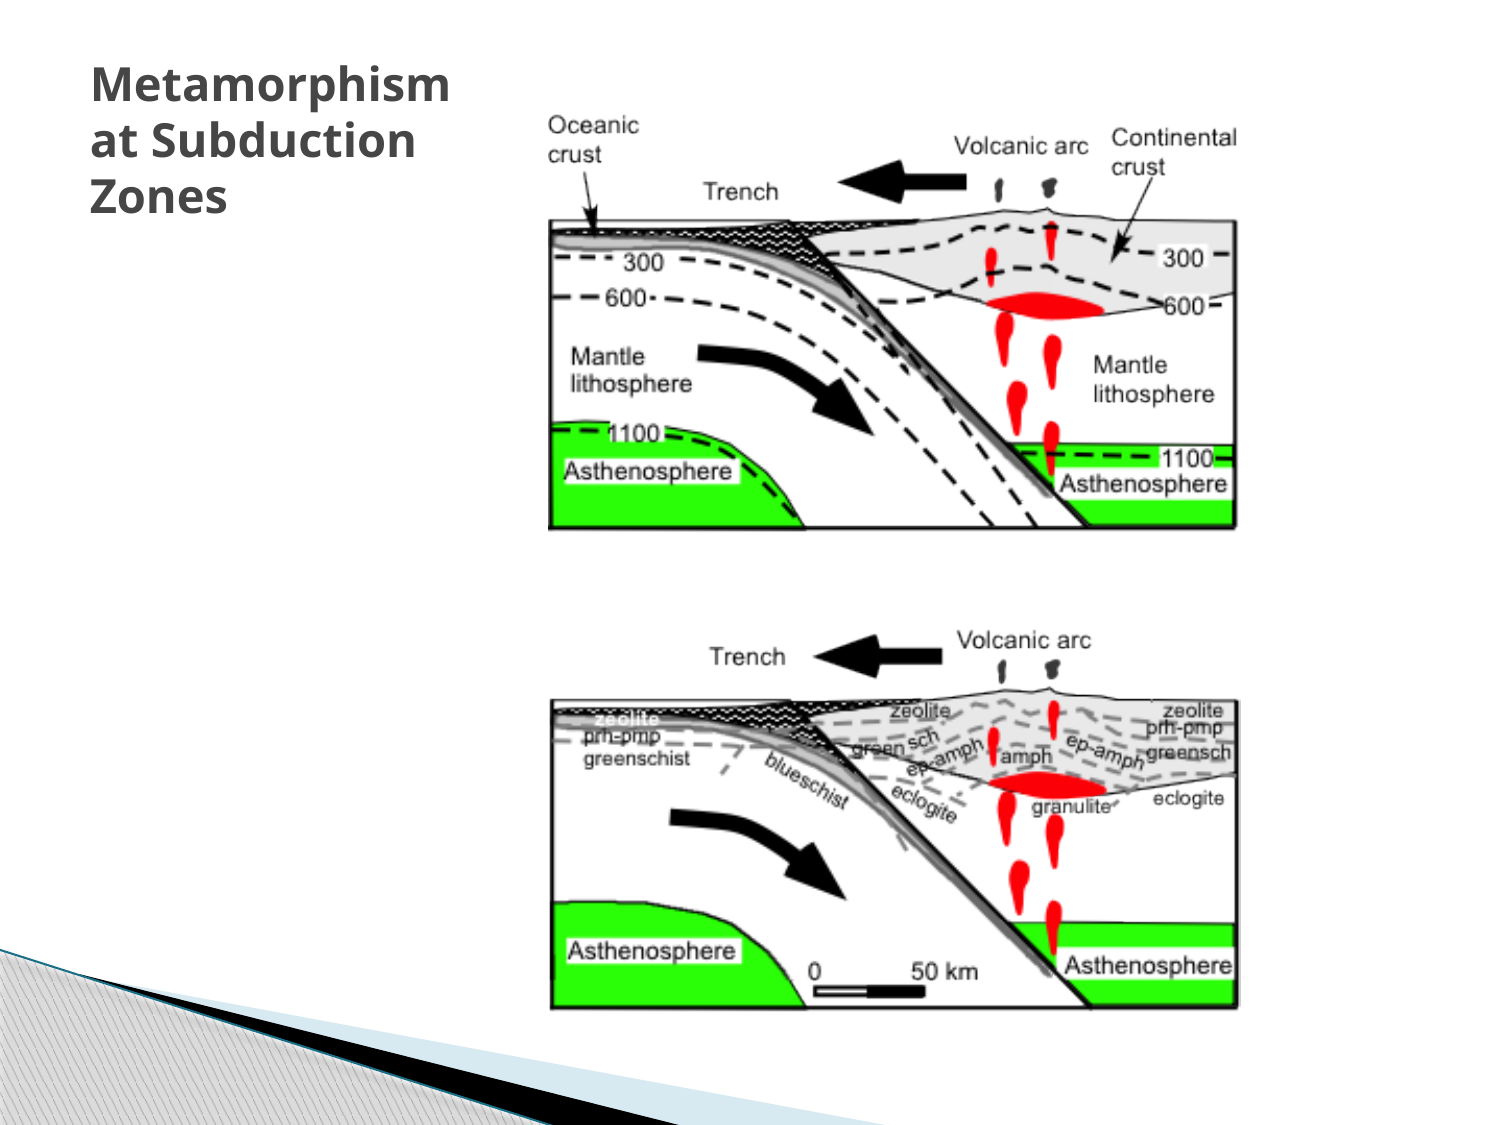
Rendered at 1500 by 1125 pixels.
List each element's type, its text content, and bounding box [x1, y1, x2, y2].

picture [548, 111, 1241, 1014]
title Metamorphism at Subduction Zones [75, 45, 472, 233]
